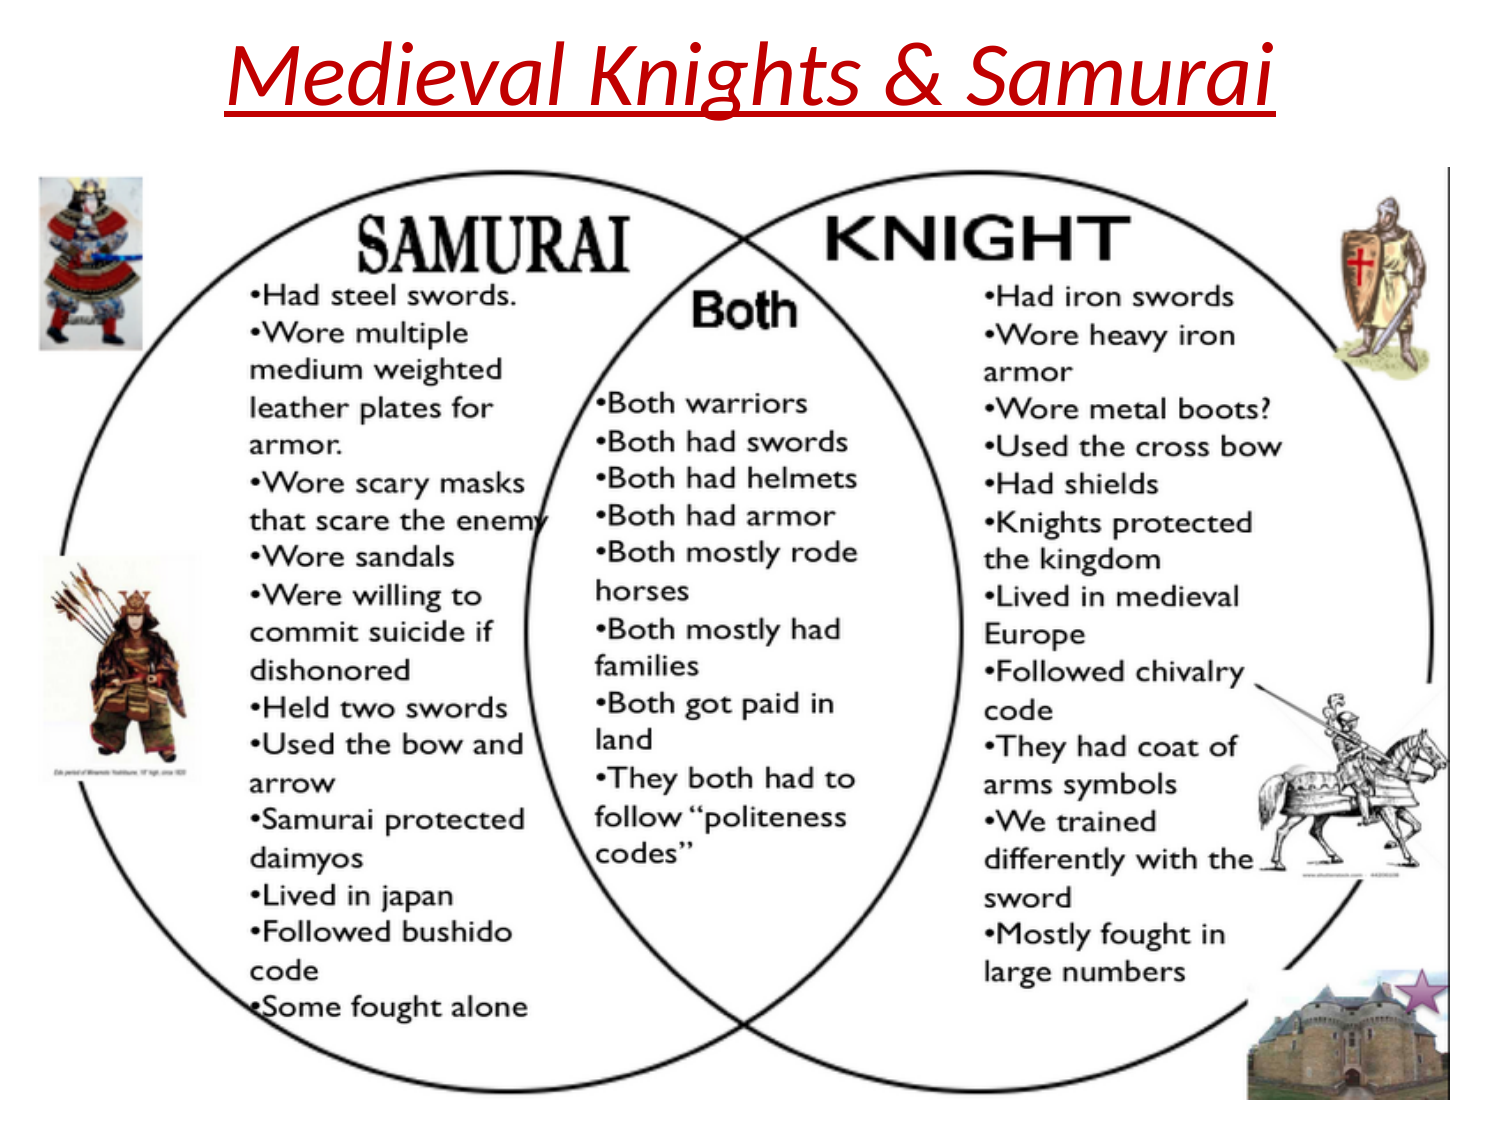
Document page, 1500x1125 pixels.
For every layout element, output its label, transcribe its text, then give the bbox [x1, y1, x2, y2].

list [37, 167, 1451, 1101]
title Medieval Knights & Samurai [75, 0, 1425, 138]
